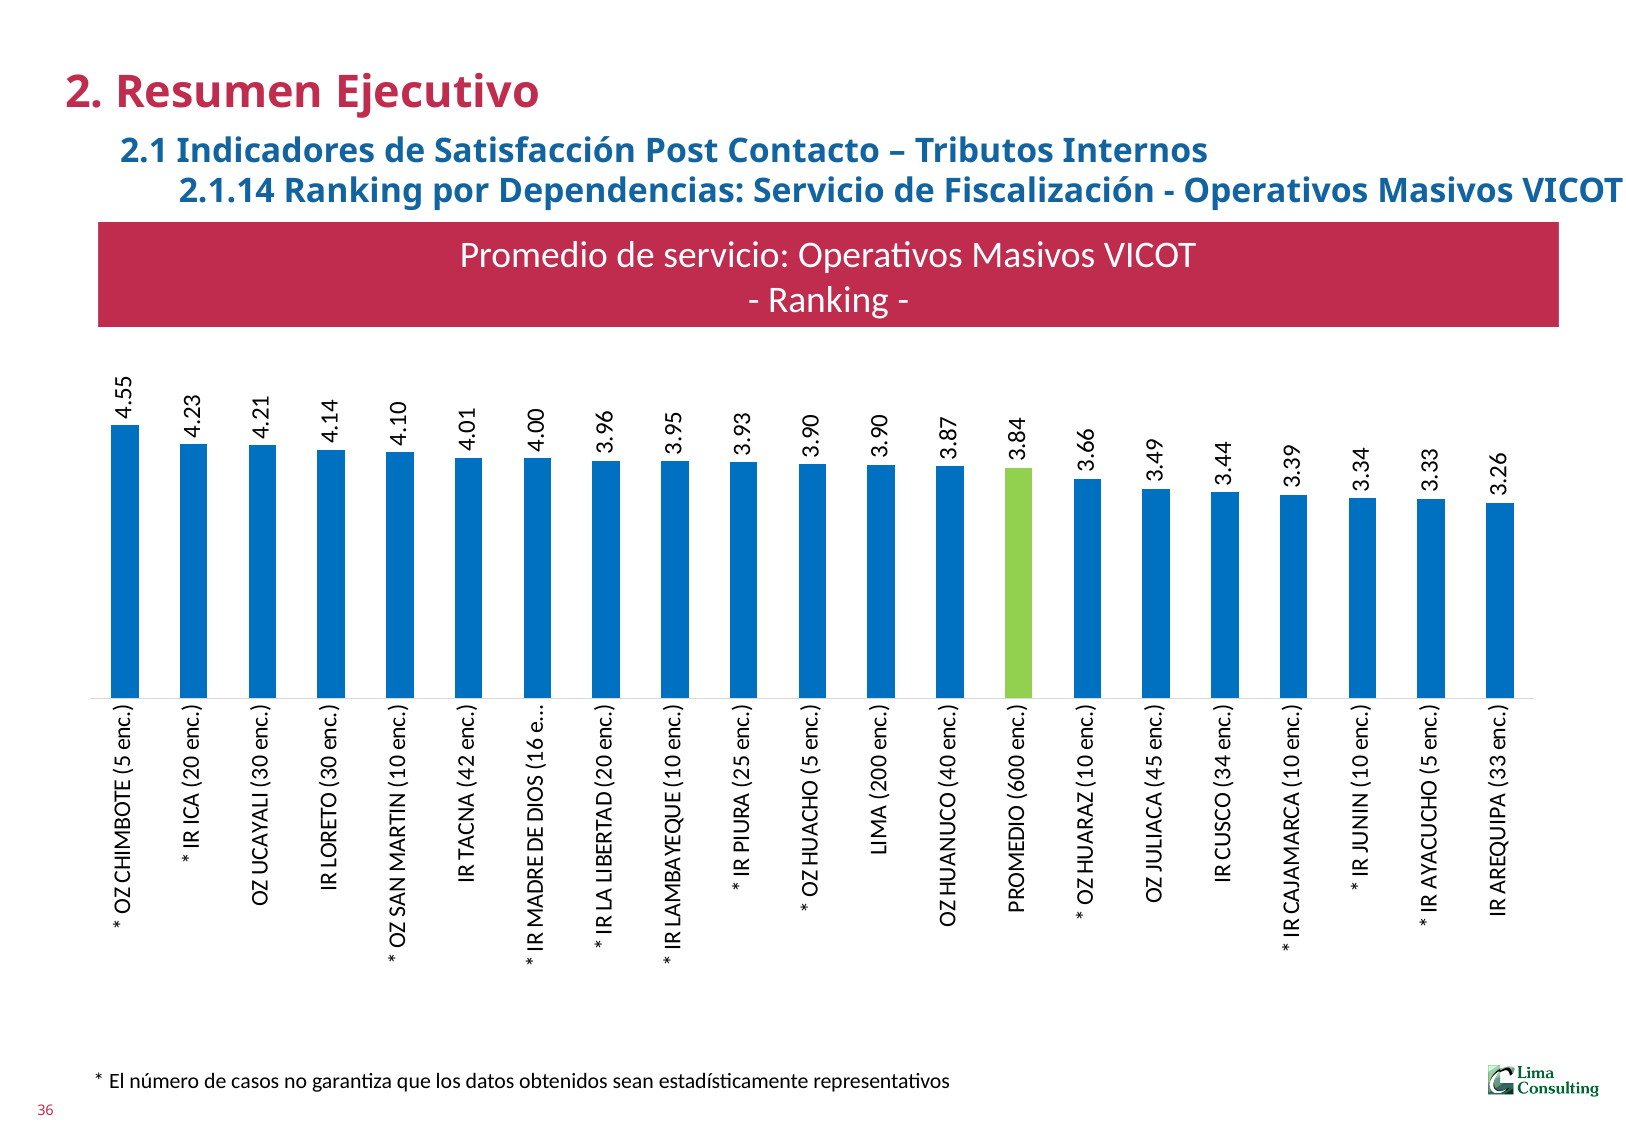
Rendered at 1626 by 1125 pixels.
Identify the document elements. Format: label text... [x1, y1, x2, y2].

text_box Promedio de servicio: Operativos Masivos VICOT - Ranking - [98, 222, 1559, 327]
text_box * El número de casos no garantiza que los datos obtenidos sean estadísticamente representativos [78, 1066, 1166, 1093]
picture [1488, 1065, 1599, 1097]
chart [67, 375, 1558, 982]
title 2. Resumen Ejecutivo 2.1 Indicadores de Satisfacción Post Contacto – Tributos Internos 2.1.14 Ranking por Dependencias: Servicio de Fiscalización - Operativos Masivos VICOT [50, 59, 1625, 219]
